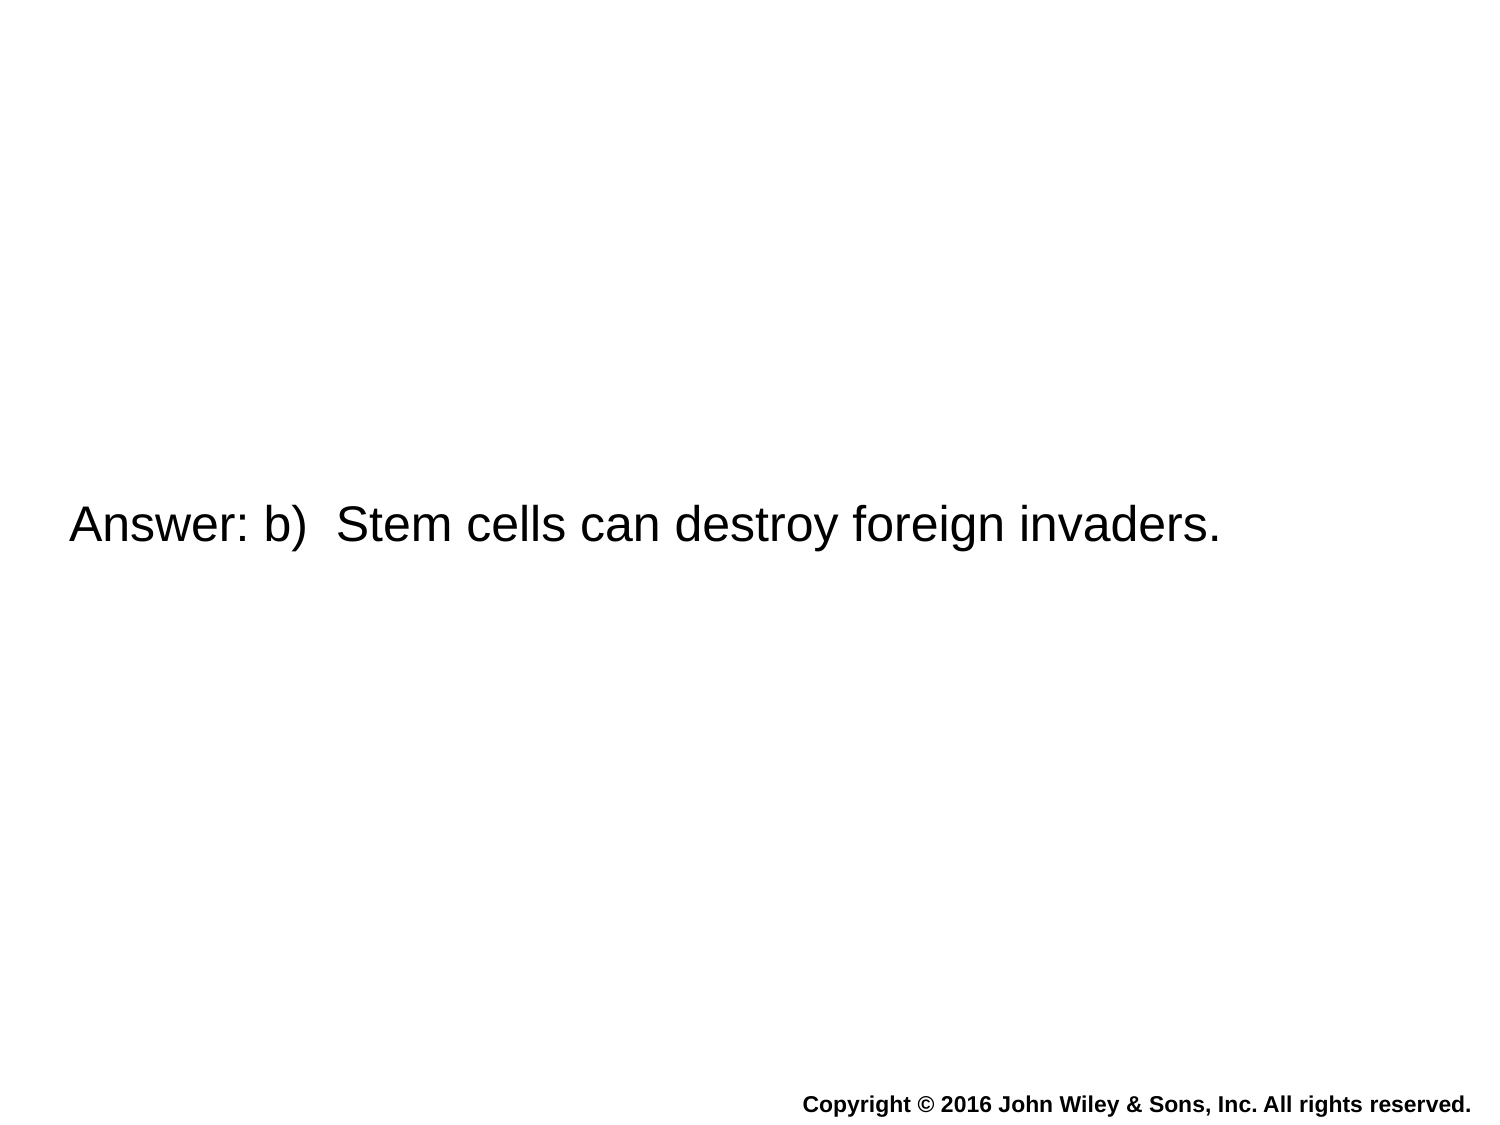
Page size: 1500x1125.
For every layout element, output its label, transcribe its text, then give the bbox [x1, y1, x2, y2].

text_box Copyright © 2016 John Wiley & Sons, Inc. All rights reserved. [512, 1065, 1488, 1125]
text_box Answer: b) Stem cells can destroy foreign invaders. [54, 483, 1466, 559]
